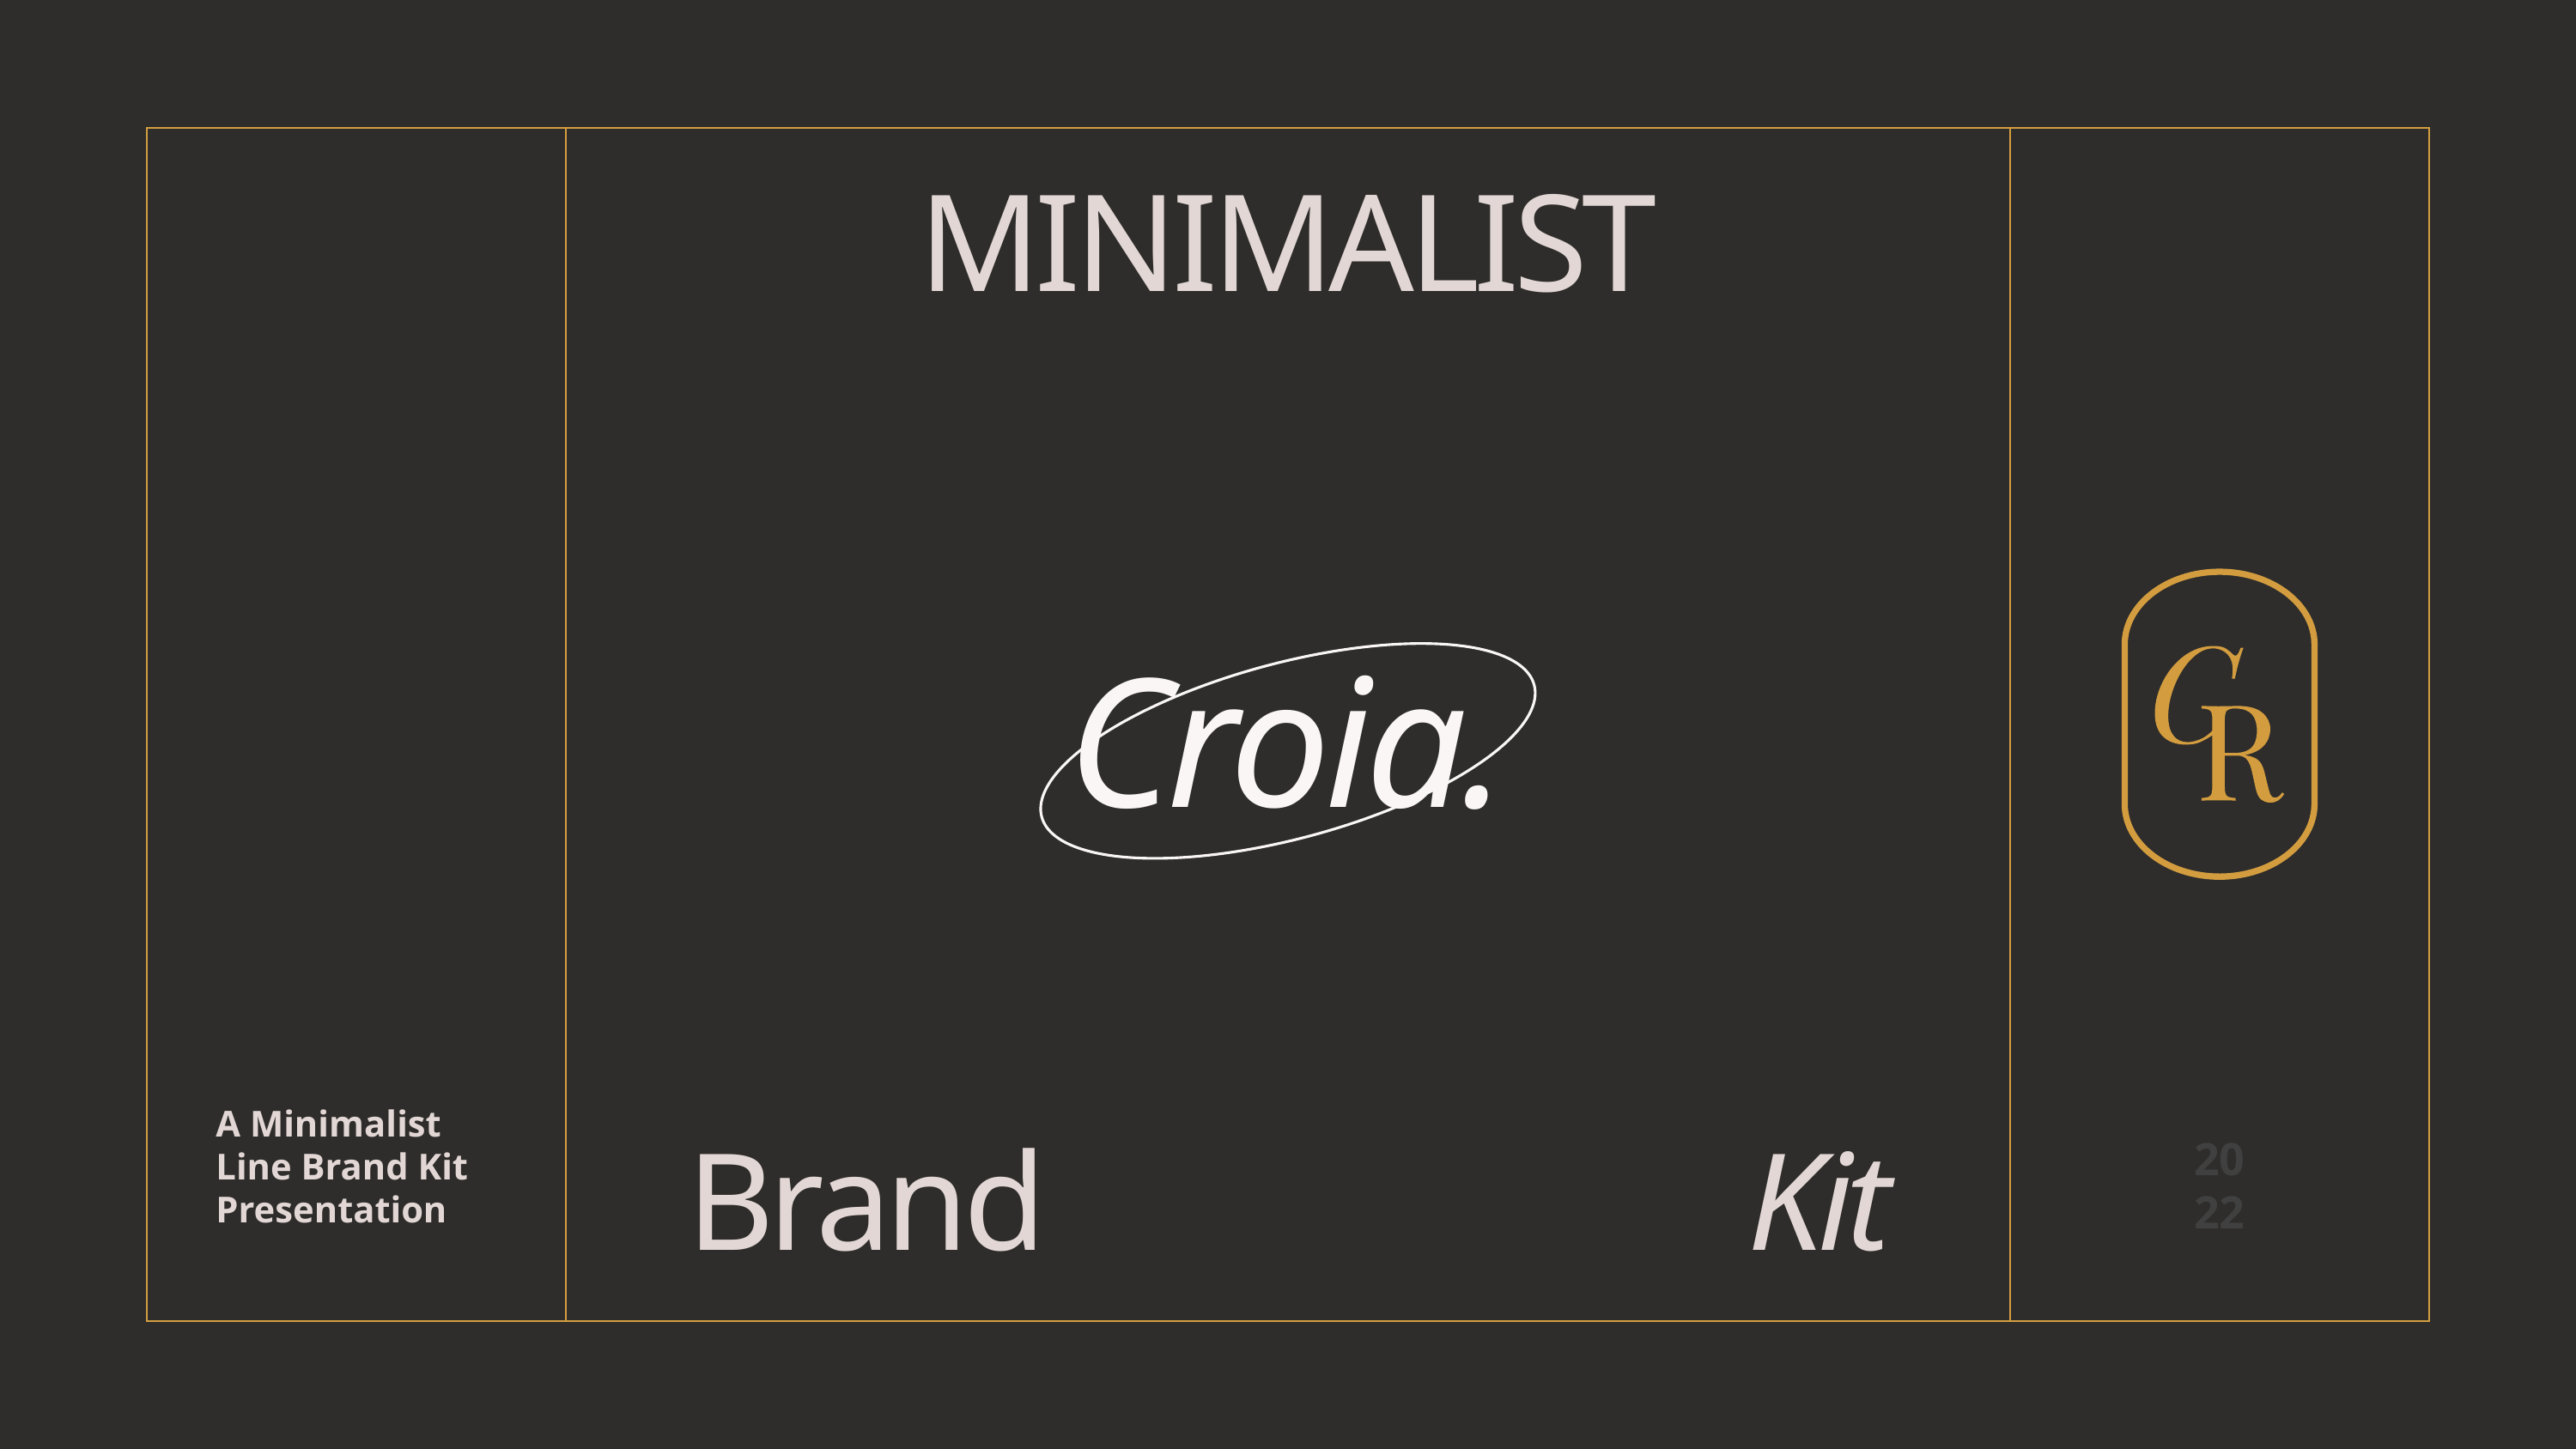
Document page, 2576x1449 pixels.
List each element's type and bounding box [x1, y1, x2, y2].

text_box [565, 127, 2011, 1322]
picture [671, 252, 1905, 1197]
text_box [146, 127, 565, 1322]
text_box [2121, 568, 2318, 880]
text_box [2011, 127, 2430, 1322]
